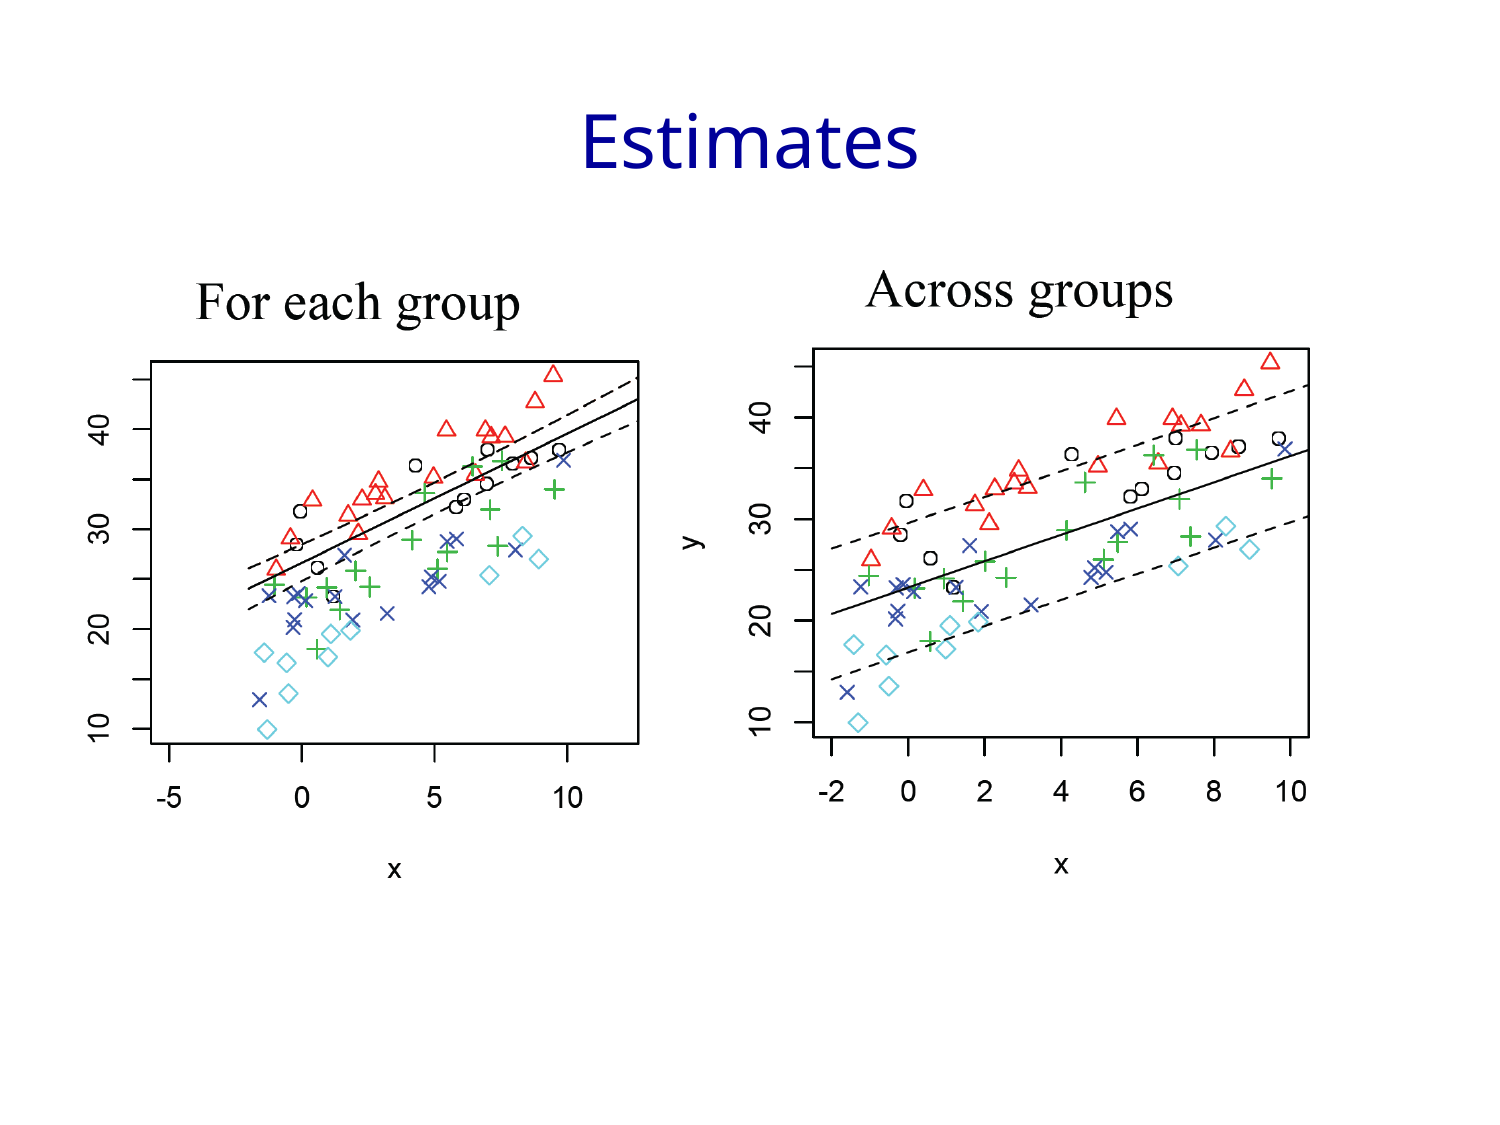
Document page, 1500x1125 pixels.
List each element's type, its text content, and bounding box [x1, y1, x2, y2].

title Estimates [75, 45, 1425, 233]
picture [61, 224, 1341, 952]
